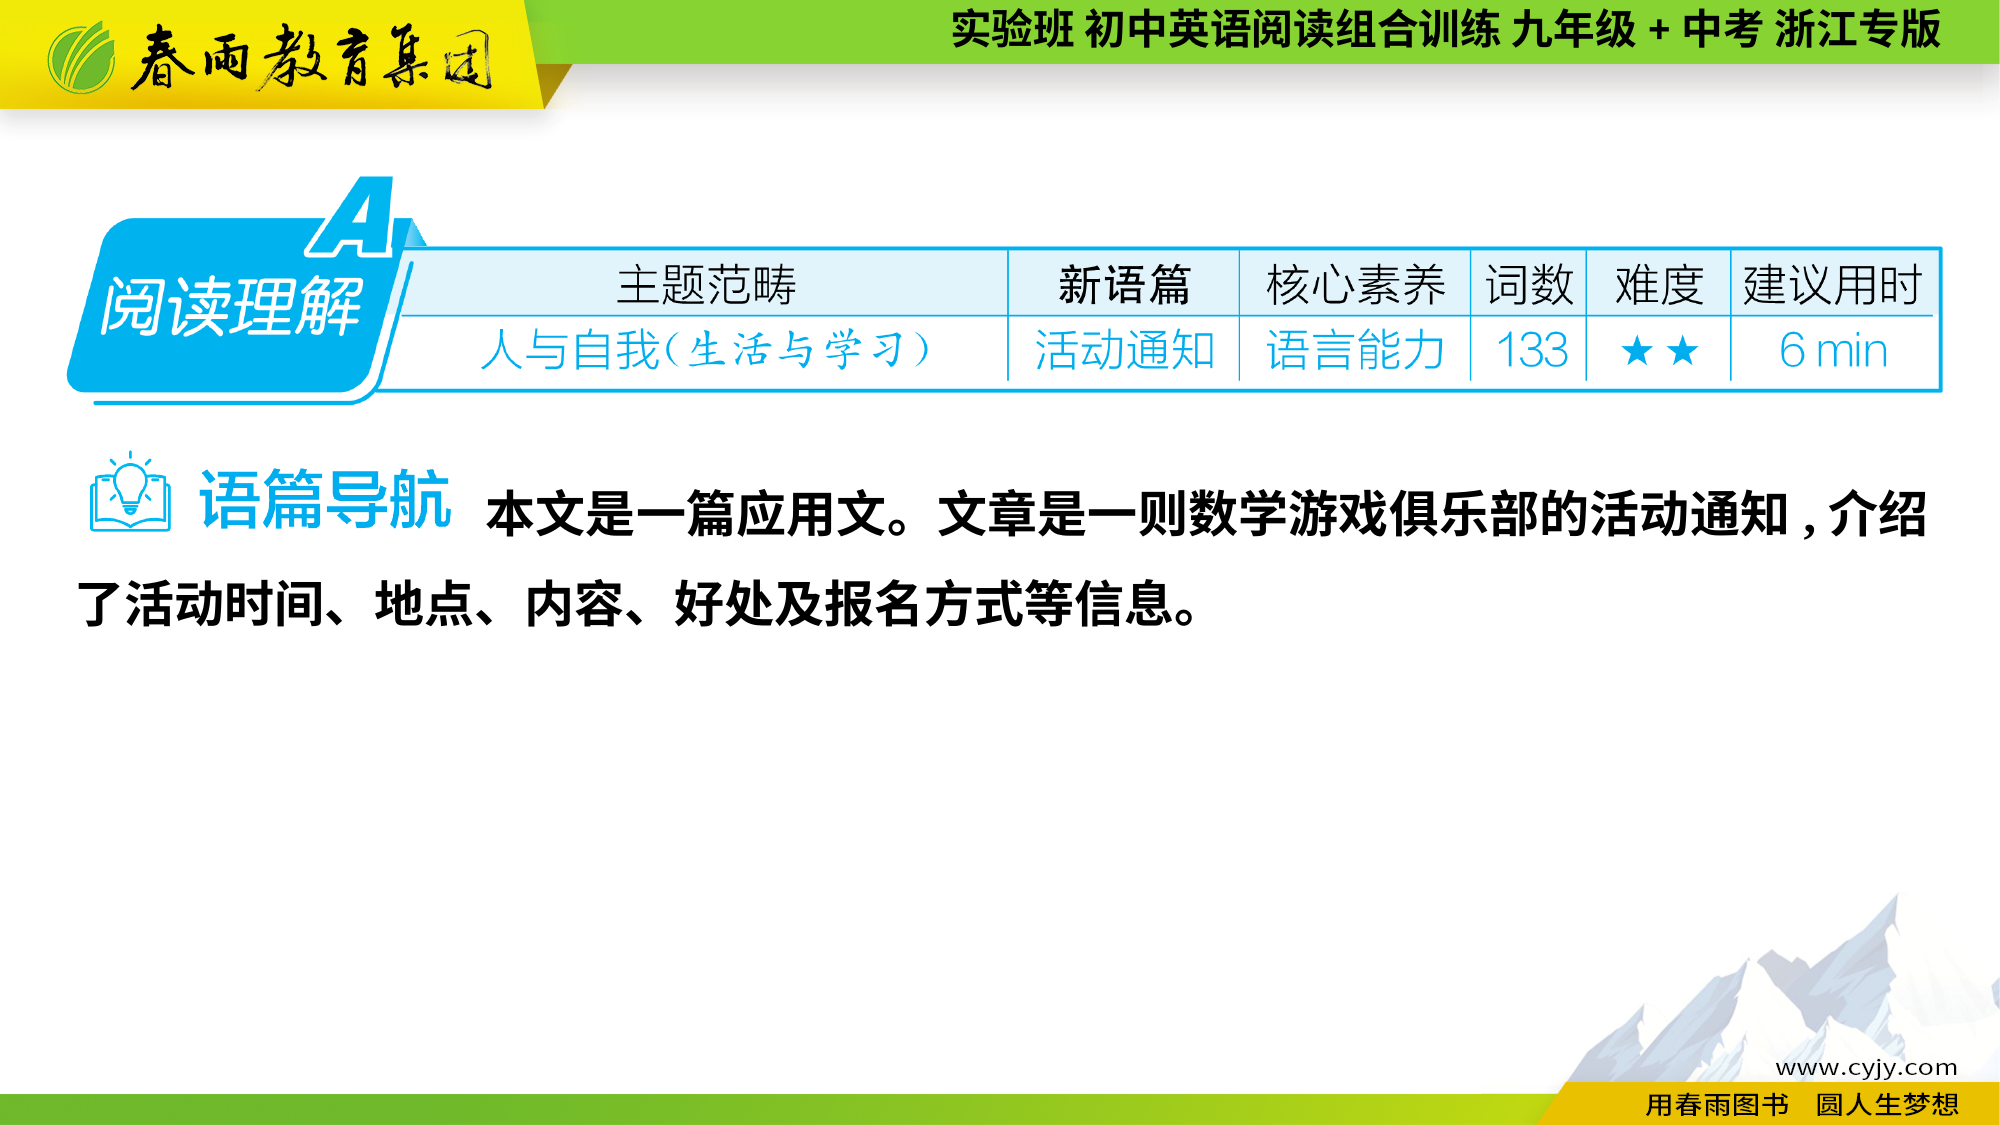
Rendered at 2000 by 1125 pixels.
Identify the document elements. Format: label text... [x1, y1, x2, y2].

picture [0, 0, 2000, 1125]
list 本文是一篇应用文。文章是一则数学游戏俱乐部的活动通知,介绍了活动时间、地点、内容、好处及报名方式等信息。 [59, 444, 1944, 631]
